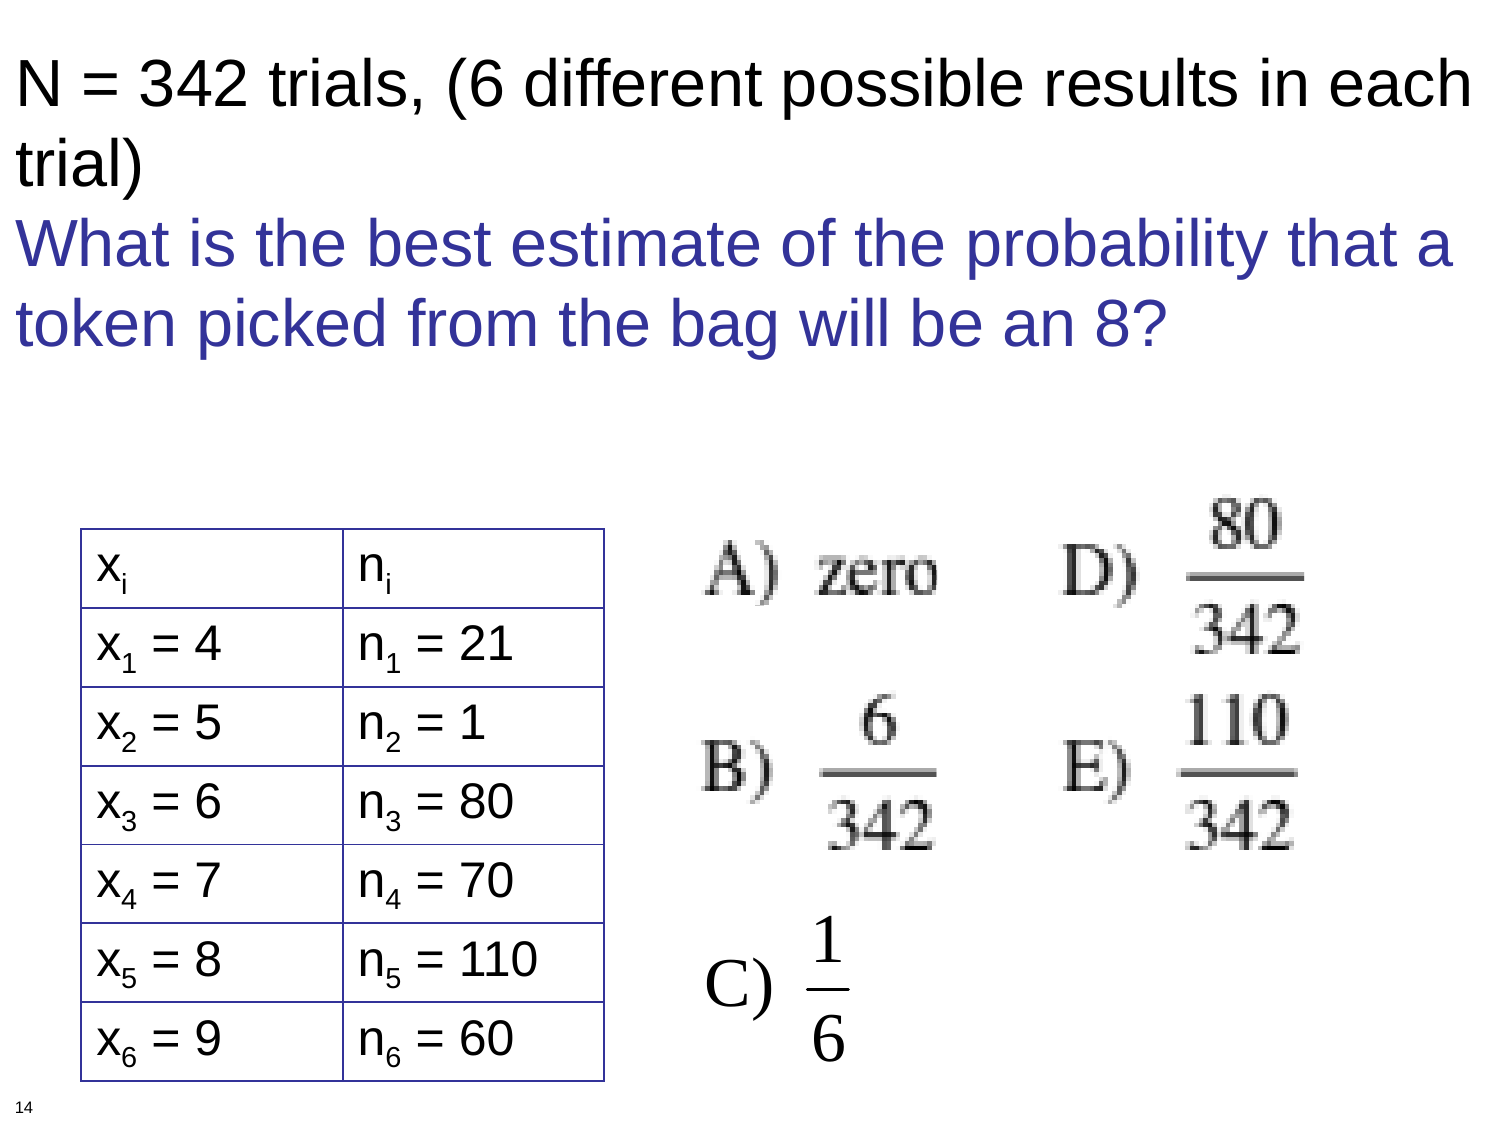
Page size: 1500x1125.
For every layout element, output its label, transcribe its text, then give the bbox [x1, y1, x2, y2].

table_cell x3 = 6 [82, 767, 342, 844]
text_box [694, 895, 865, 1077]
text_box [1054, 485, 1306, 656]
table_cell x2 = 5 [82, 688, 342, 765]
table_cell x6 = 9 [82, 1003, 342, 1080]
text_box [692, 681, 938, 851]
table_header ni [344, 530, 603, 607]
table_cell x5 = 8 [82, 924, 342, 1001]
table_cell n2 = 1 [344, 688, 603, 765]
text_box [692, 534, 938, 606]
table_cell n4 = 70 [344, 845, 603, 922]
table_cell n6 = 60 [344, 1003, 603, 1080]
table_cell x1 = 4 [82, 609, 342, 686]
title N = 342 trials, (6 different possible results in each trial) What is the best estimate of the probability that a token picked from the bag will be an 8? [0, 21, 1500, 379]
table_cell n5 = 110 [344, 924, 603, 1001]
table_cell n1 = 21 [344, 609, 603, 686]
table_cell n3 = 80 [344, 767, 603, 844]
table_header xi [82, 530, 342, 607]
text_box 14 [0, 1089, 50, 1125]
table_cell x4 = 7 [82, 845, 342, 922]
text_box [1054, 681, 1300, 851]
